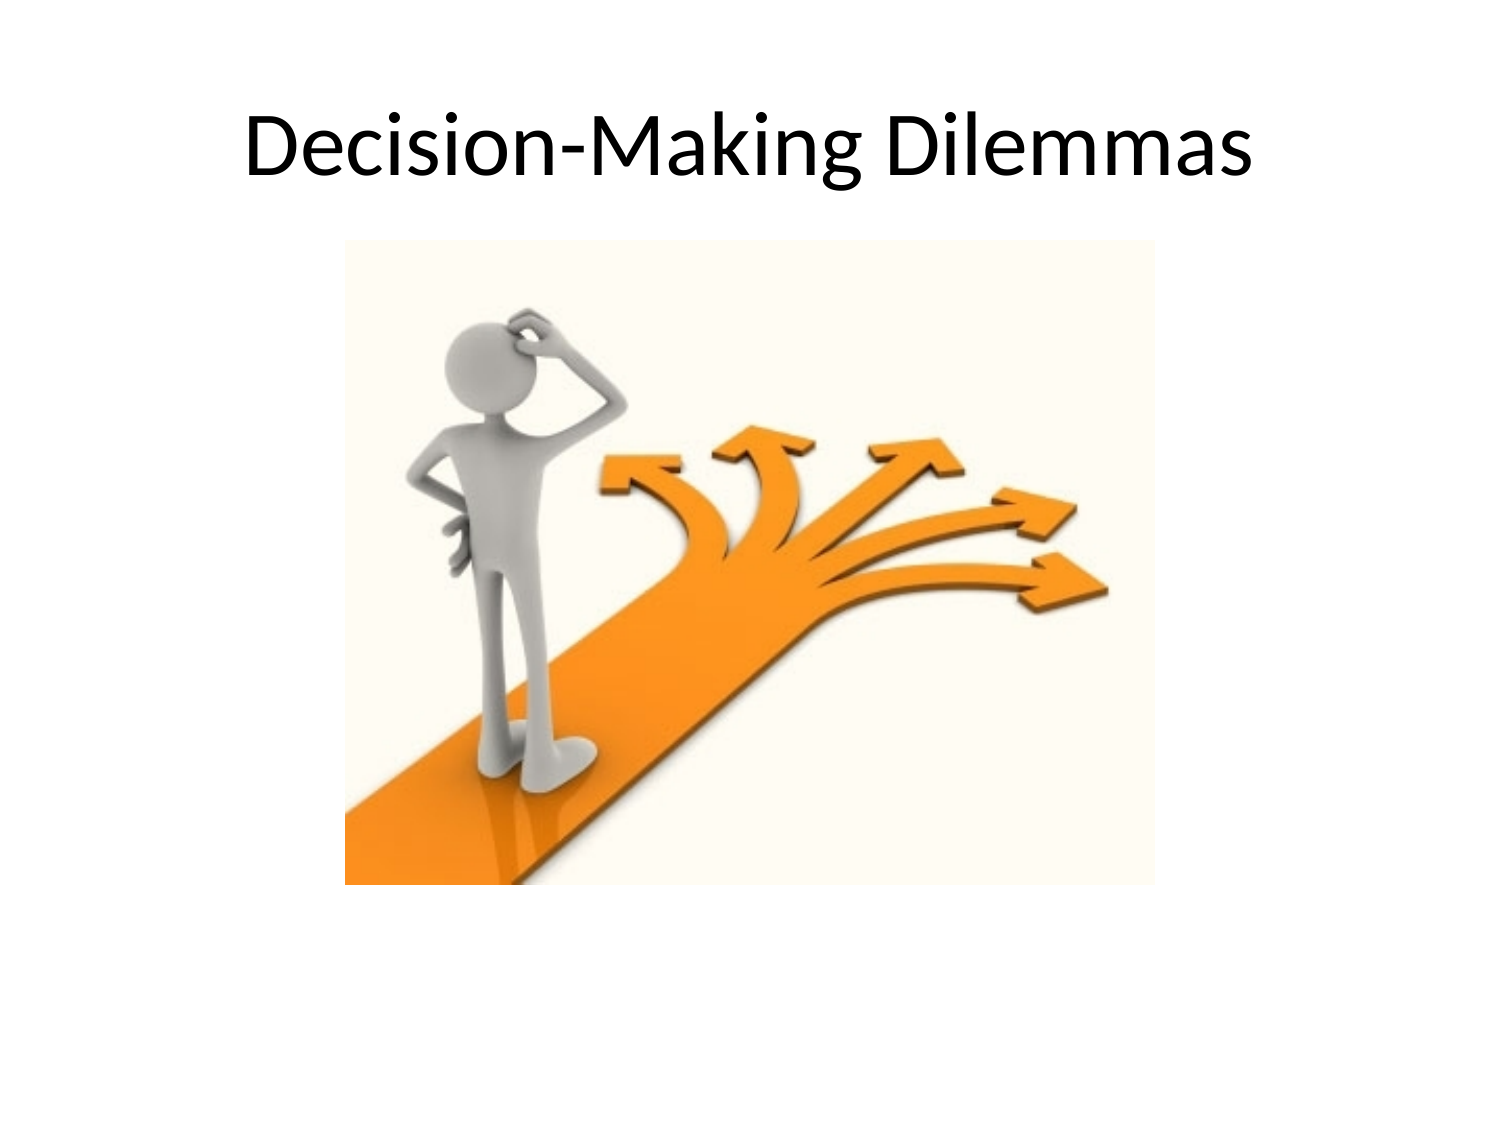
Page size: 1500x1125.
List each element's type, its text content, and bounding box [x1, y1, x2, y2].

picture [345, 240, 1155, 885]
title Decision-Making Dilemmas [75, 45, 1425, 233]
